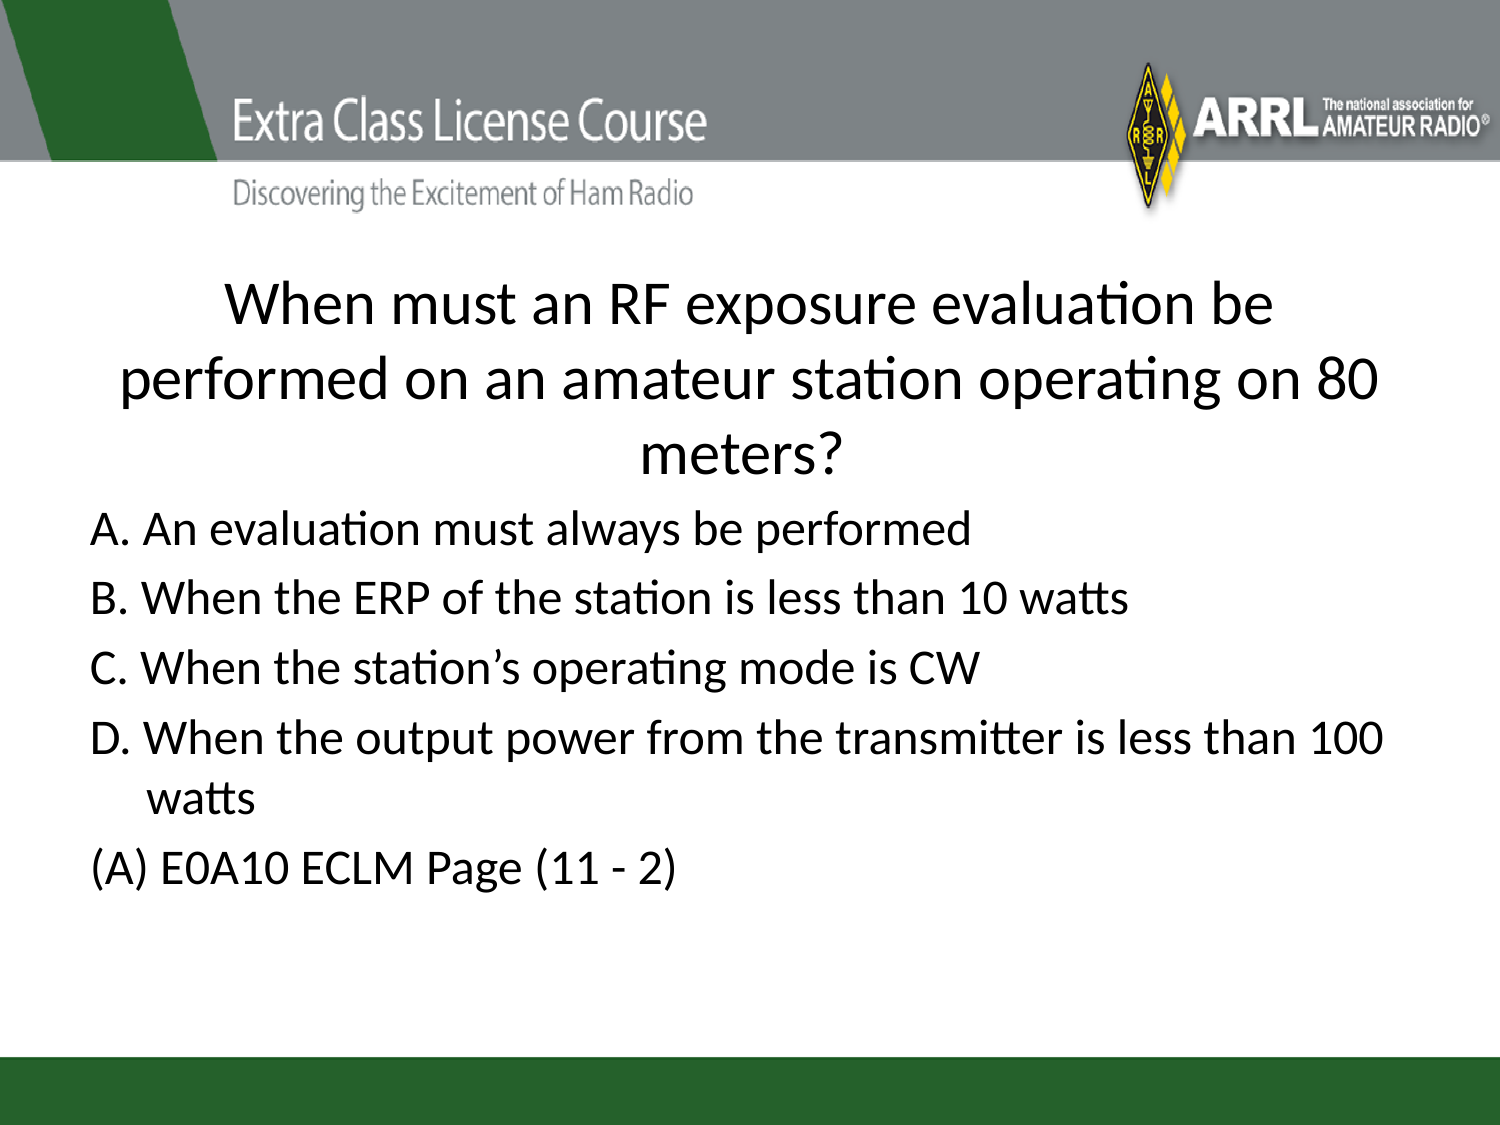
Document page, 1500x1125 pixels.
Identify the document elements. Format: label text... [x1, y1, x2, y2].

picture [0, 0, 1500, 1125]
title When must an RF exposure evaluation be performed on an amateur station operating on 80 meters? [75, 254, 1425, 435]
list A. An evaluation must always be performed B. When the ERP of the station is less than 10 watts C. When the station’s operating mode is CW D. When the output power from the transmitter is less than 100 watts (A) E0A10 ECLM Page (11 - 2) [75, 487, 1425, 1005]
